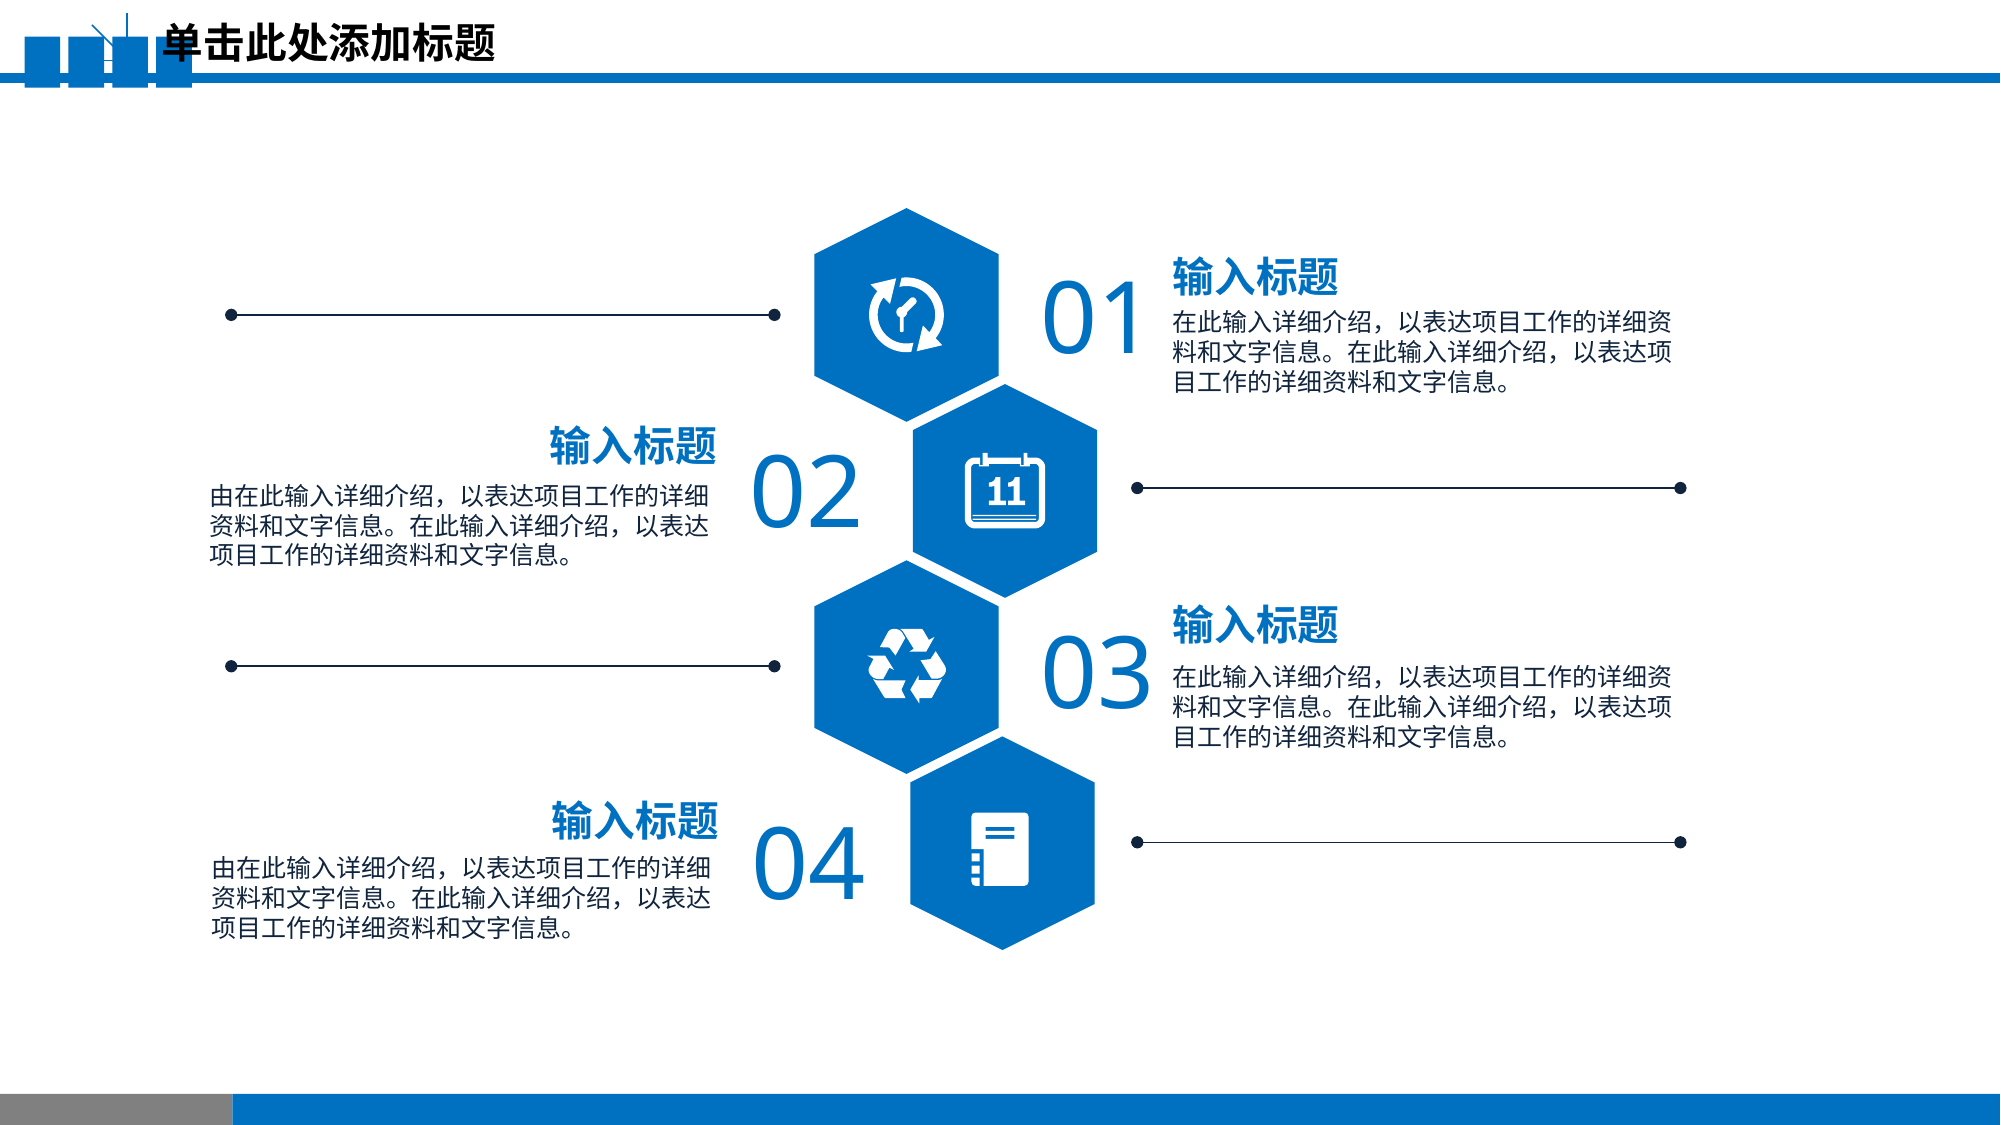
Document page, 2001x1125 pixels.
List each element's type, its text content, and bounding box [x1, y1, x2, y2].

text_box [910, 736, 1095, 951]
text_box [814, 559, 999, 775]
text_box [0, 1092, 230, 1125]
text_box [230, 1092, 2000, 1125]
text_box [79, 12, 128, 61]
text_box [814, 207, 999, 423]
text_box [194, 412, 883, 581]
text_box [912, 383, 1098, 599]
text_box 单击此处添加标题 [147, 9, 587, 73]
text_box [1021, 591, 1695, 792]
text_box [1021, 243, 1695, 437]
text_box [196, 786, 885, 953]
